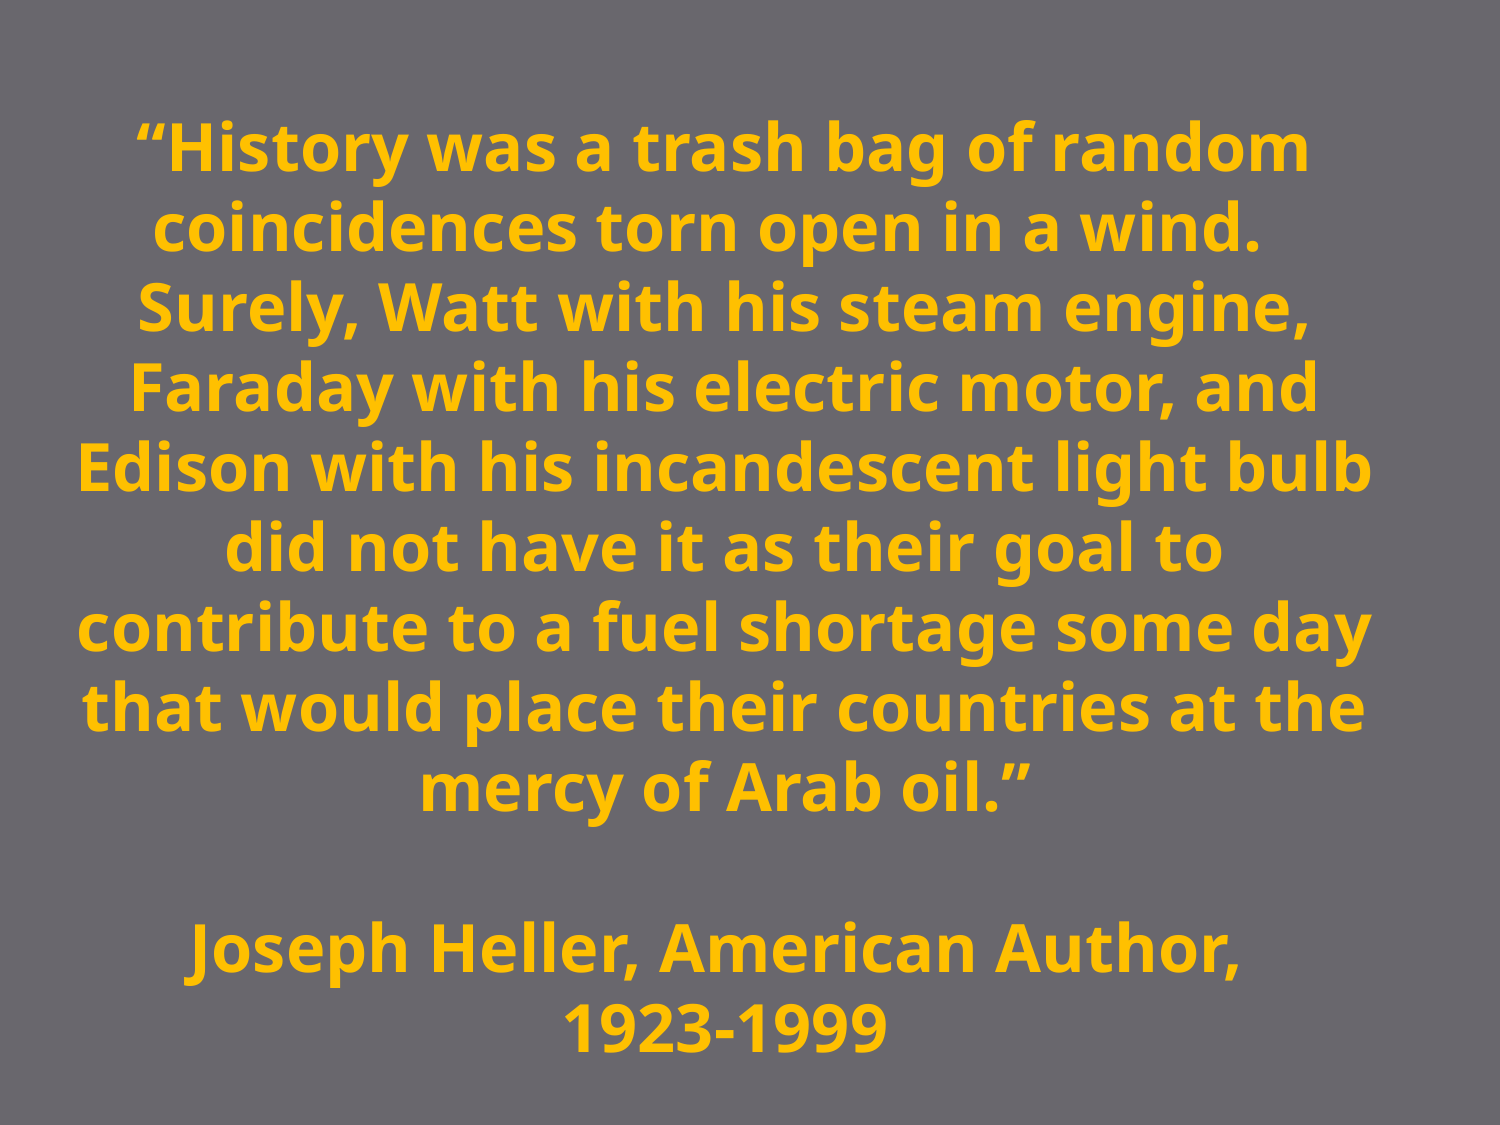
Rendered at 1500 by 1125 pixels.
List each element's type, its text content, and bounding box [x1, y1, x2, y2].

title “History was a trash bag of random coincidences torn open in a wind. Surely, Watt with his steam engine, Faraday with his electric motor, and Edison with his incandescent light bulb did not have it as their goal to contribute to a fuel shortage some day that would place their countries at the mercy of Arab oil.” Joseph Heller, American Author, 1923-1999 [24, 45, 1425, 1125]
